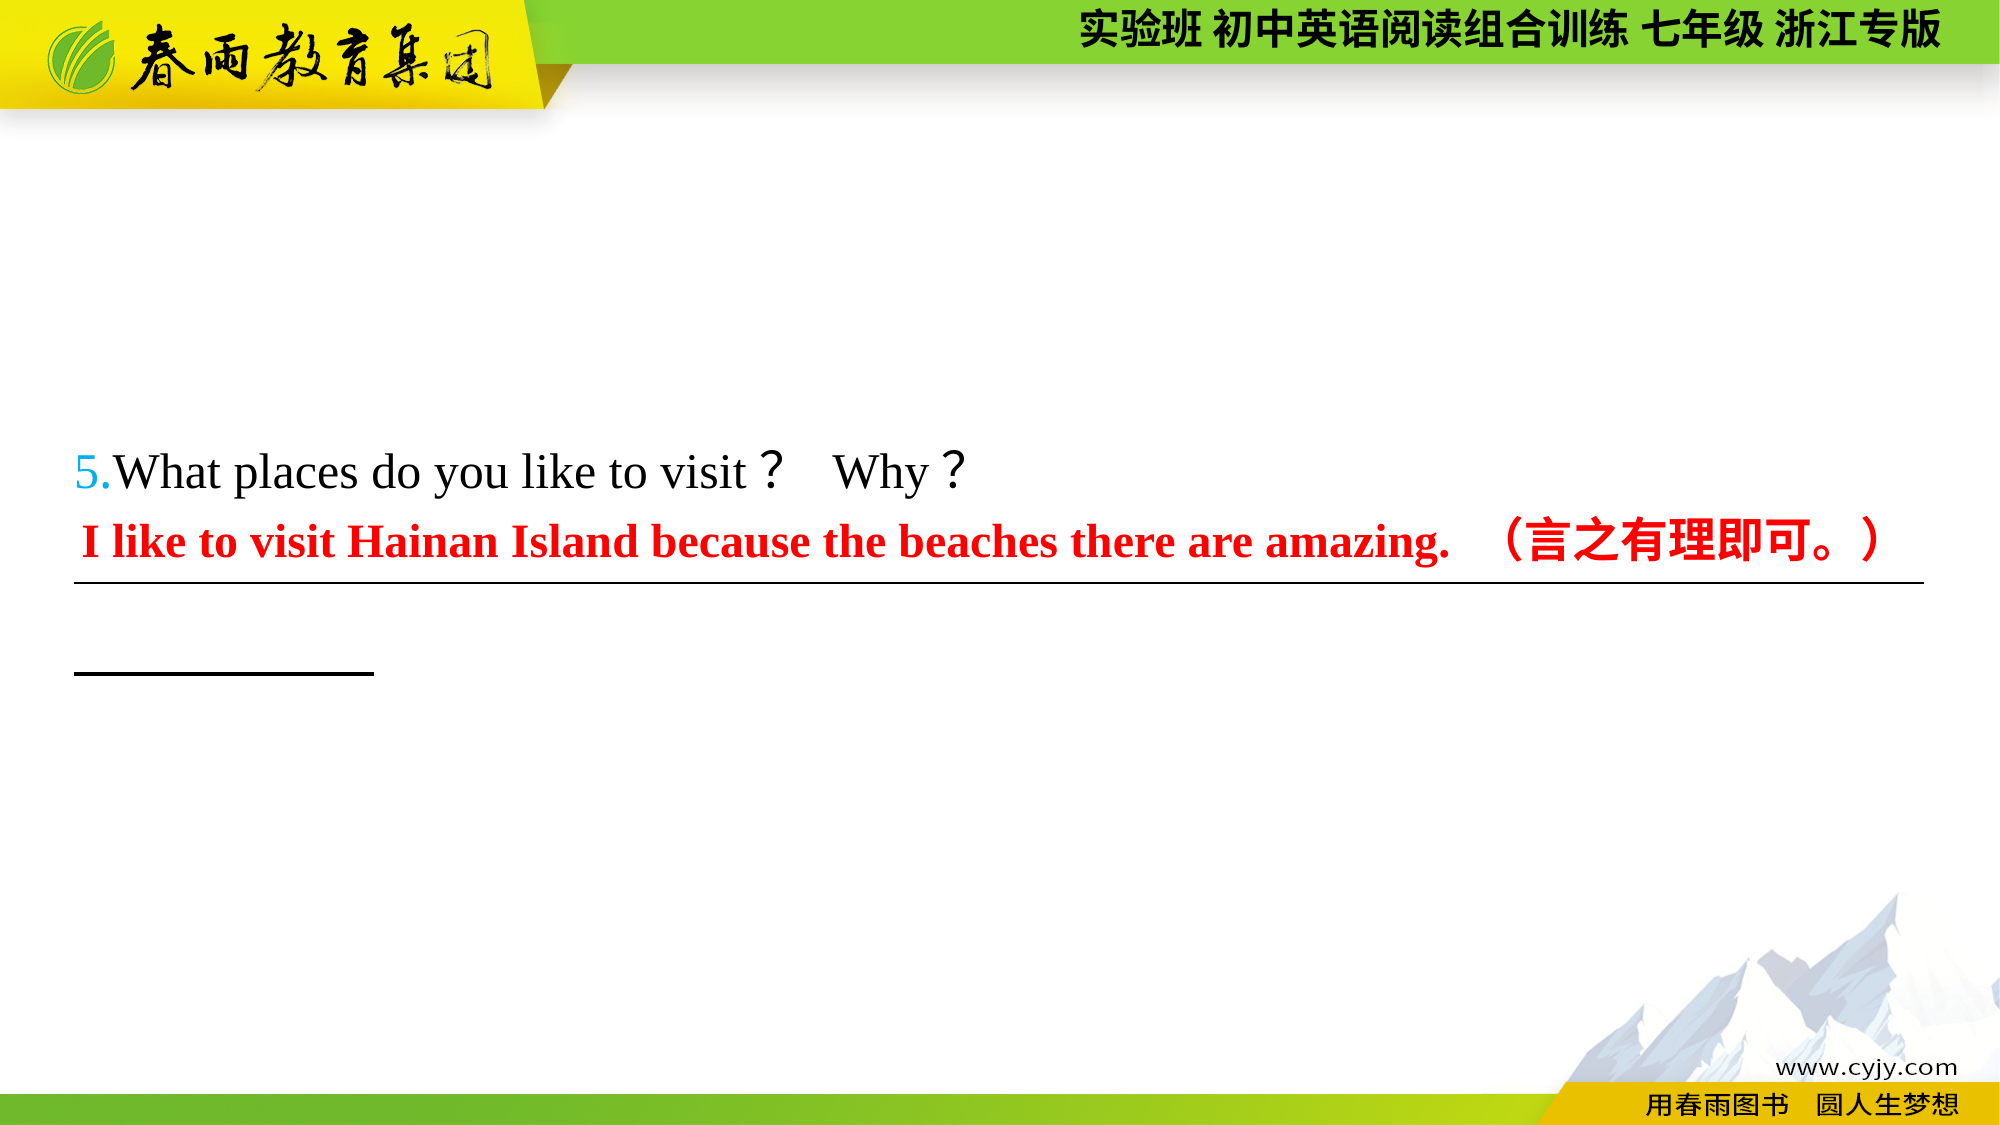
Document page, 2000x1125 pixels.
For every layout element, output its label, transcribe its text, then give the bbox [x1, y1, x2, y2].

picture [0, 0, 2000, 1125]
text_box I like to visit Hainan Island because the beaches there are amazing. （言之有理即可。） [66, 502, 1944, 575]
list 5.What places do you like to visit？ Why？ __________________________________________________________________________ [59, 401, 1944, 598]
